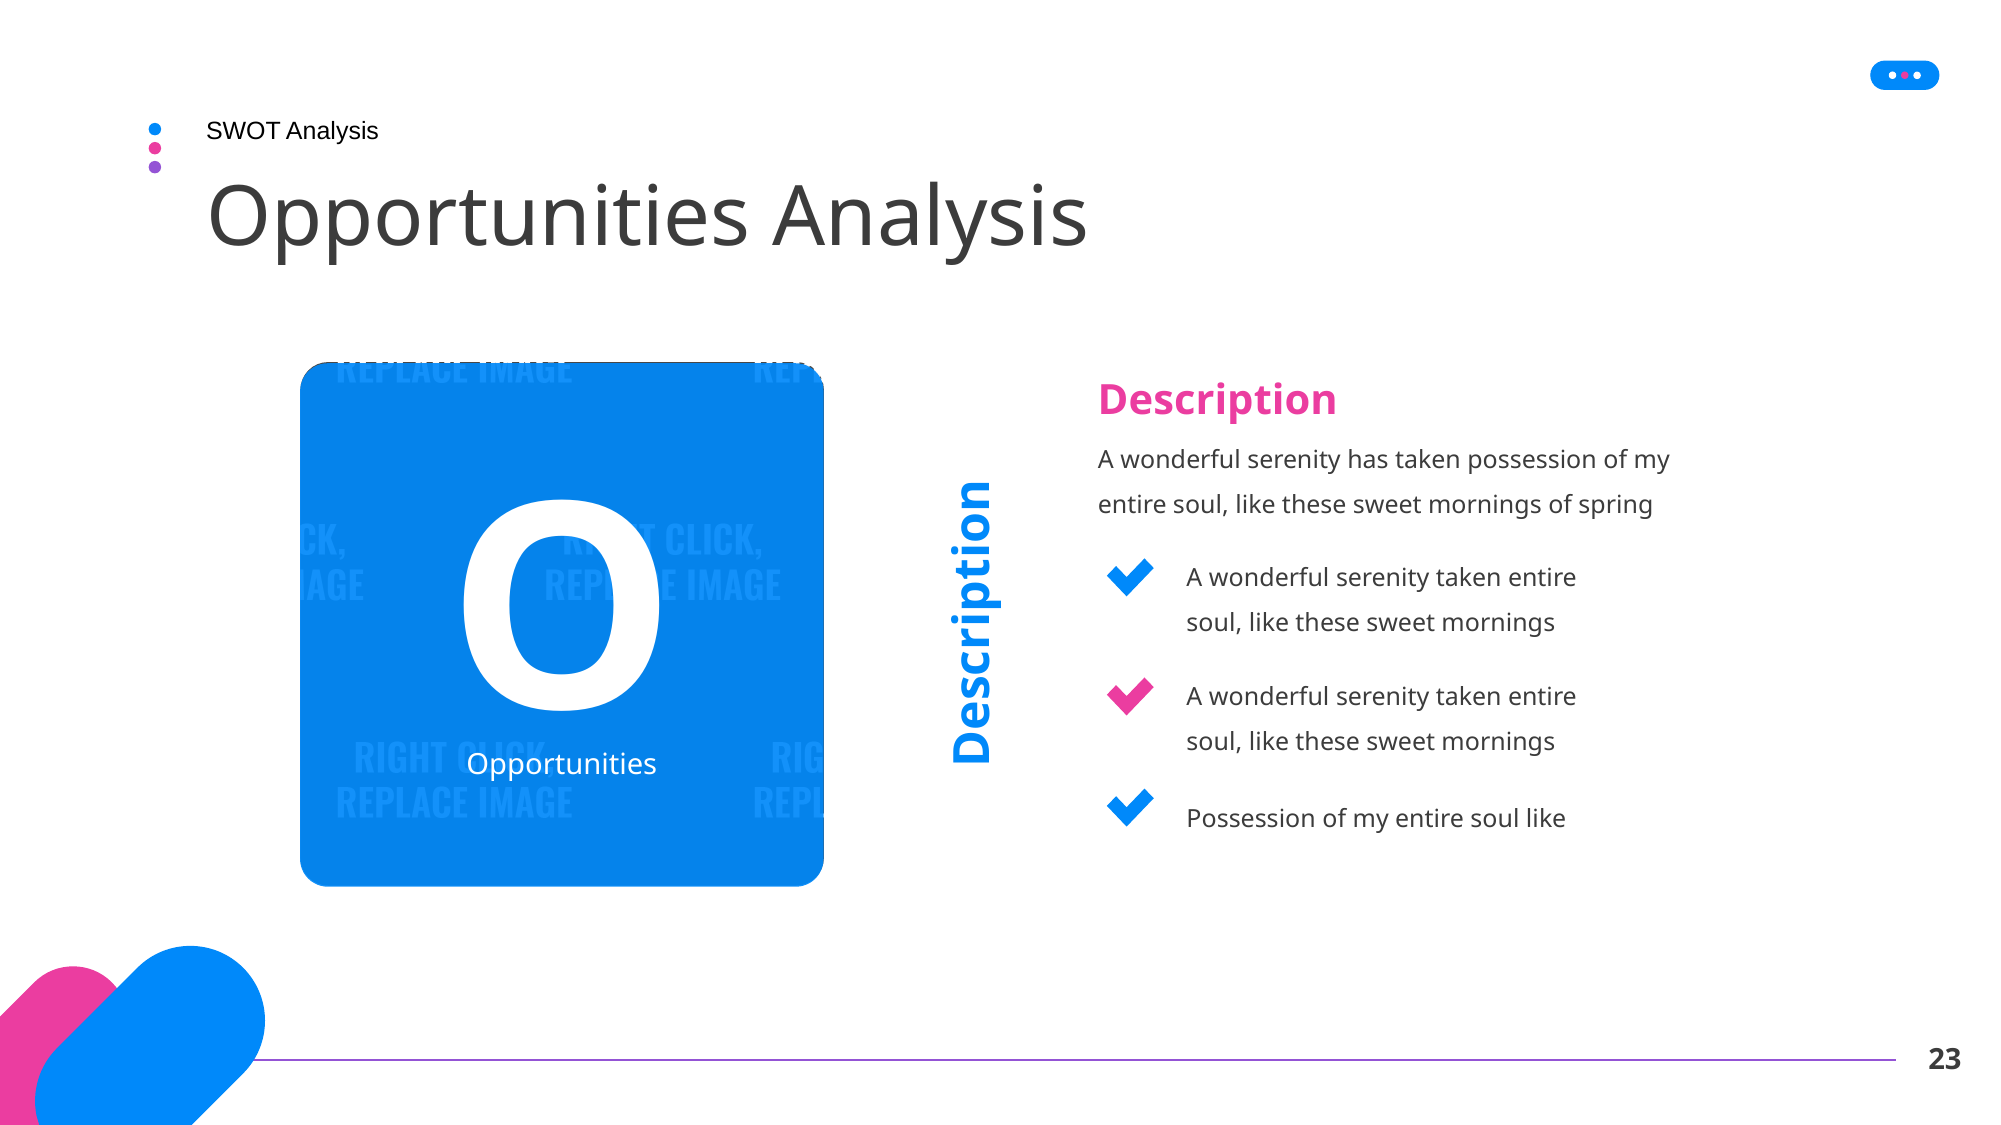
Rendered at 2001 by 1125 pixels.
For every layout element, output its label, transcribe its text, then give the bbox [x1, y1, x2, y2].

text_box A wonderful serenity taken entire soul, like these sweet mornings [1171, 539, 1615, 644]
text_box A wonderful serenity taken entire soul, like these sweet mornings [1171, 658, 1615, 763]
picture [300, 362, 824, 886]
text_box Possession of my entire soul like [1171, 779, 1615, 840]
slide_number 23 [1883, 1034, 1977, 1086]
subtitle SWOT Analysis [191, 107, 1107, 153]
title Opportunities Analysis [191, 154, 1435, 270]
text_box A wonderful serenity has taken possession of my entire soul, like these sweet mornings of spring [1083, 421, 1700, 526]
text_box [1106, 677, 1154, 716]
text_box [1106, 788, 1154, 827]
text_box Description [932, 392, 1007, 855]
text_box Description [1083, 365, 1479, 430]
text_box [1106, 558, 1154, 597]
